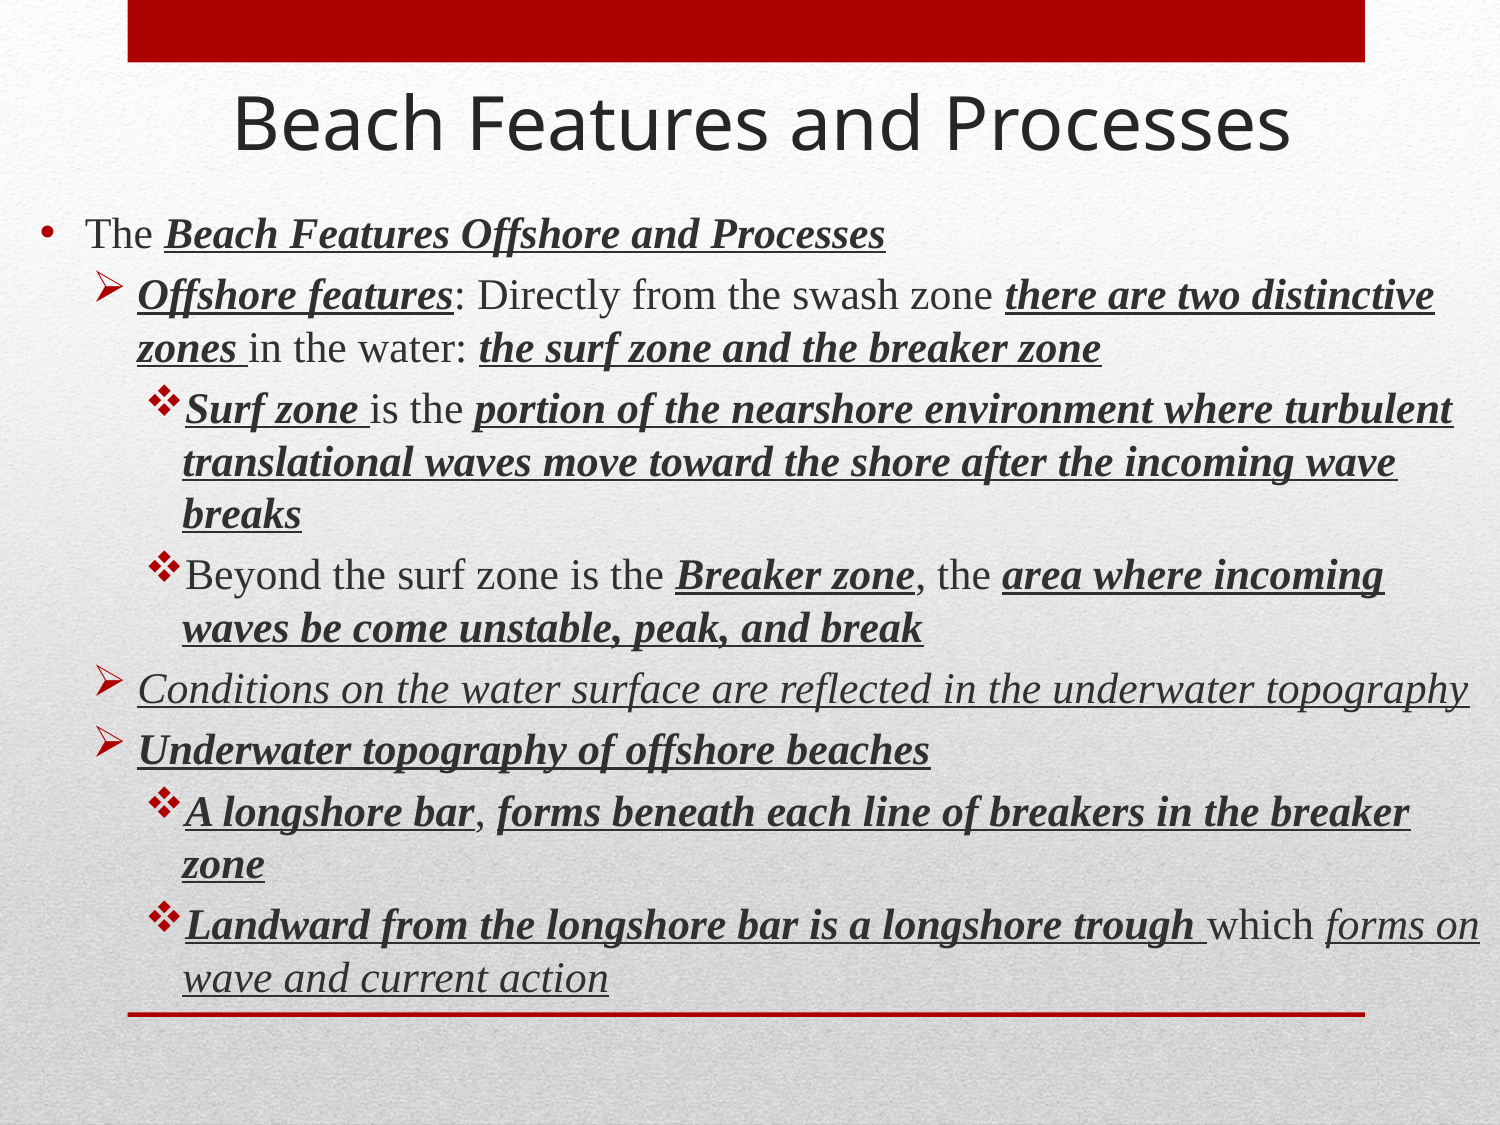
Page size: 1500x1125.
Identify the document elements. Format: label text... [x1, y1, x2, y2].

title Beach Features and Processes [75, 50, 1450, 173]
list The Beach Features Offshore and Processes Offshore features: Directly from the swash zone there are two distinctive zones in the water: the surf zone and the breaker zone Surf zone is the portion of the nearshore environment where turbulent translational waves move toward the shore after the incoming wave breaks Beyond the surf zone is the Breaker zone, the area where incoming waves be come unstable, peak, and break Conditions on the water surface are reflected in the underwater topography Underwater topography of offshore beaches A longshore bar, forms beneath each line of breakers in the breaker zone Landward from the longshore bar is a longshore trough which forms on wave and current action [24, 174, 1500, 1031]
